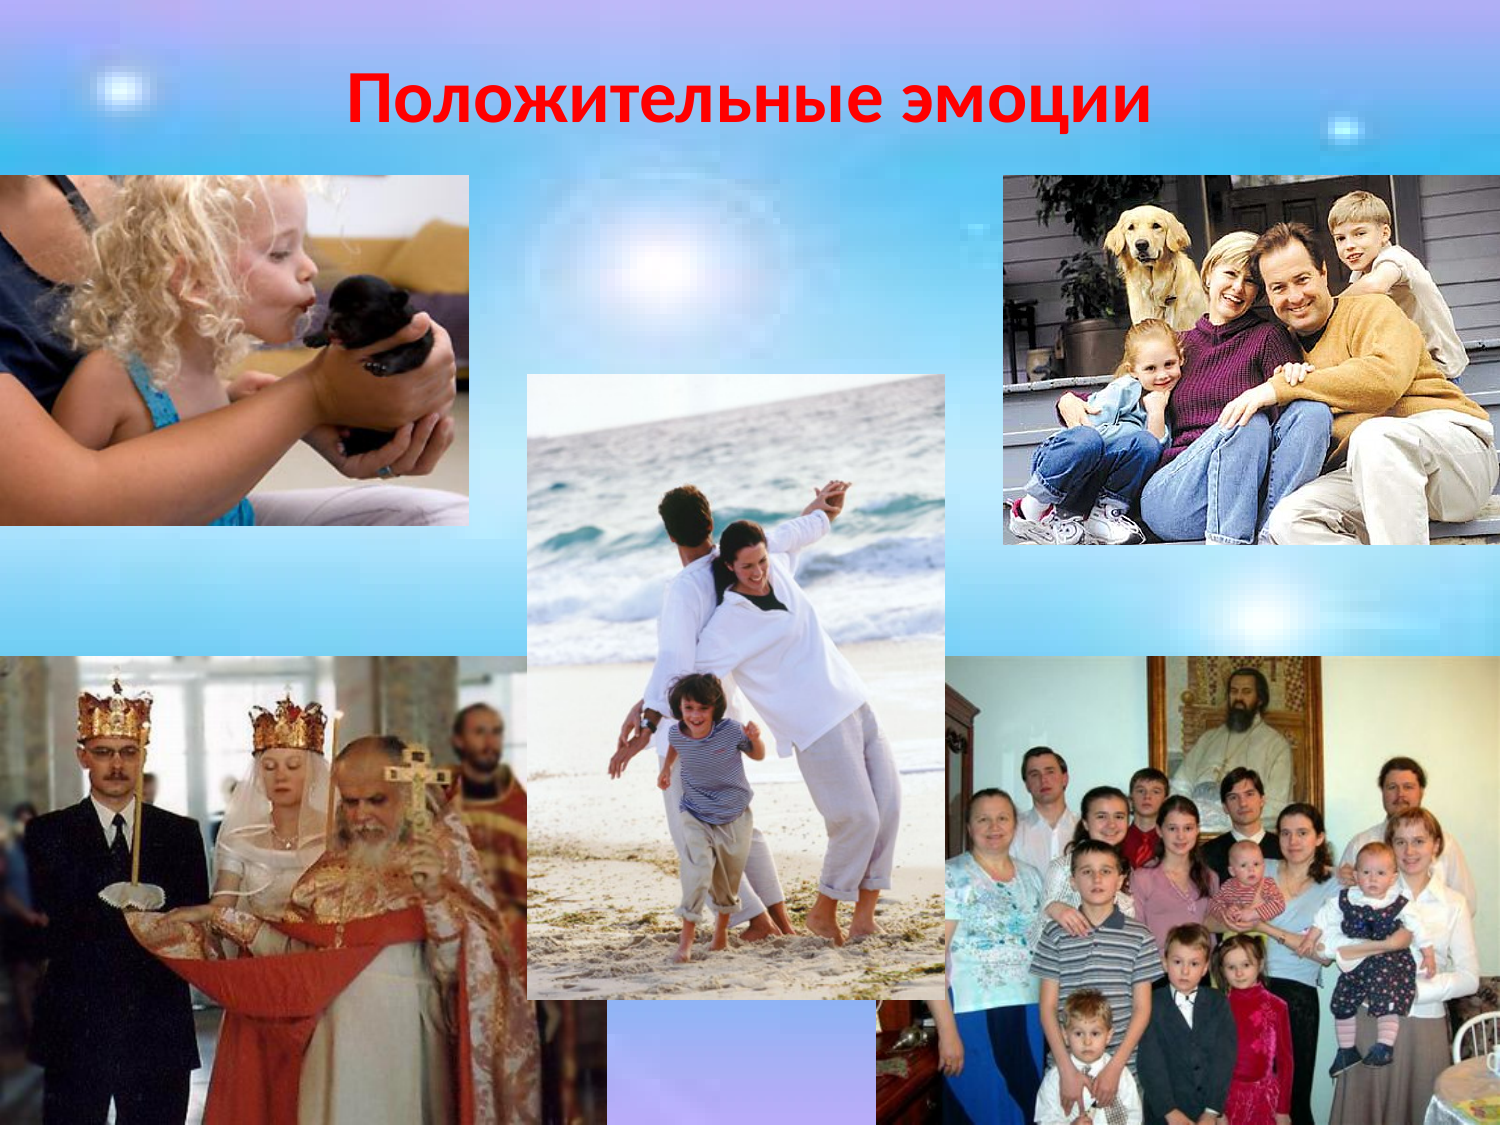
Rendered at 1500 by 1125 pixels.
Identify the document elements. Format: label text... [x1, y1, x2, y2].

title Положительные эмоции [74, 44, 1426, 141]
picture [0, 0, 1500, 1125]
